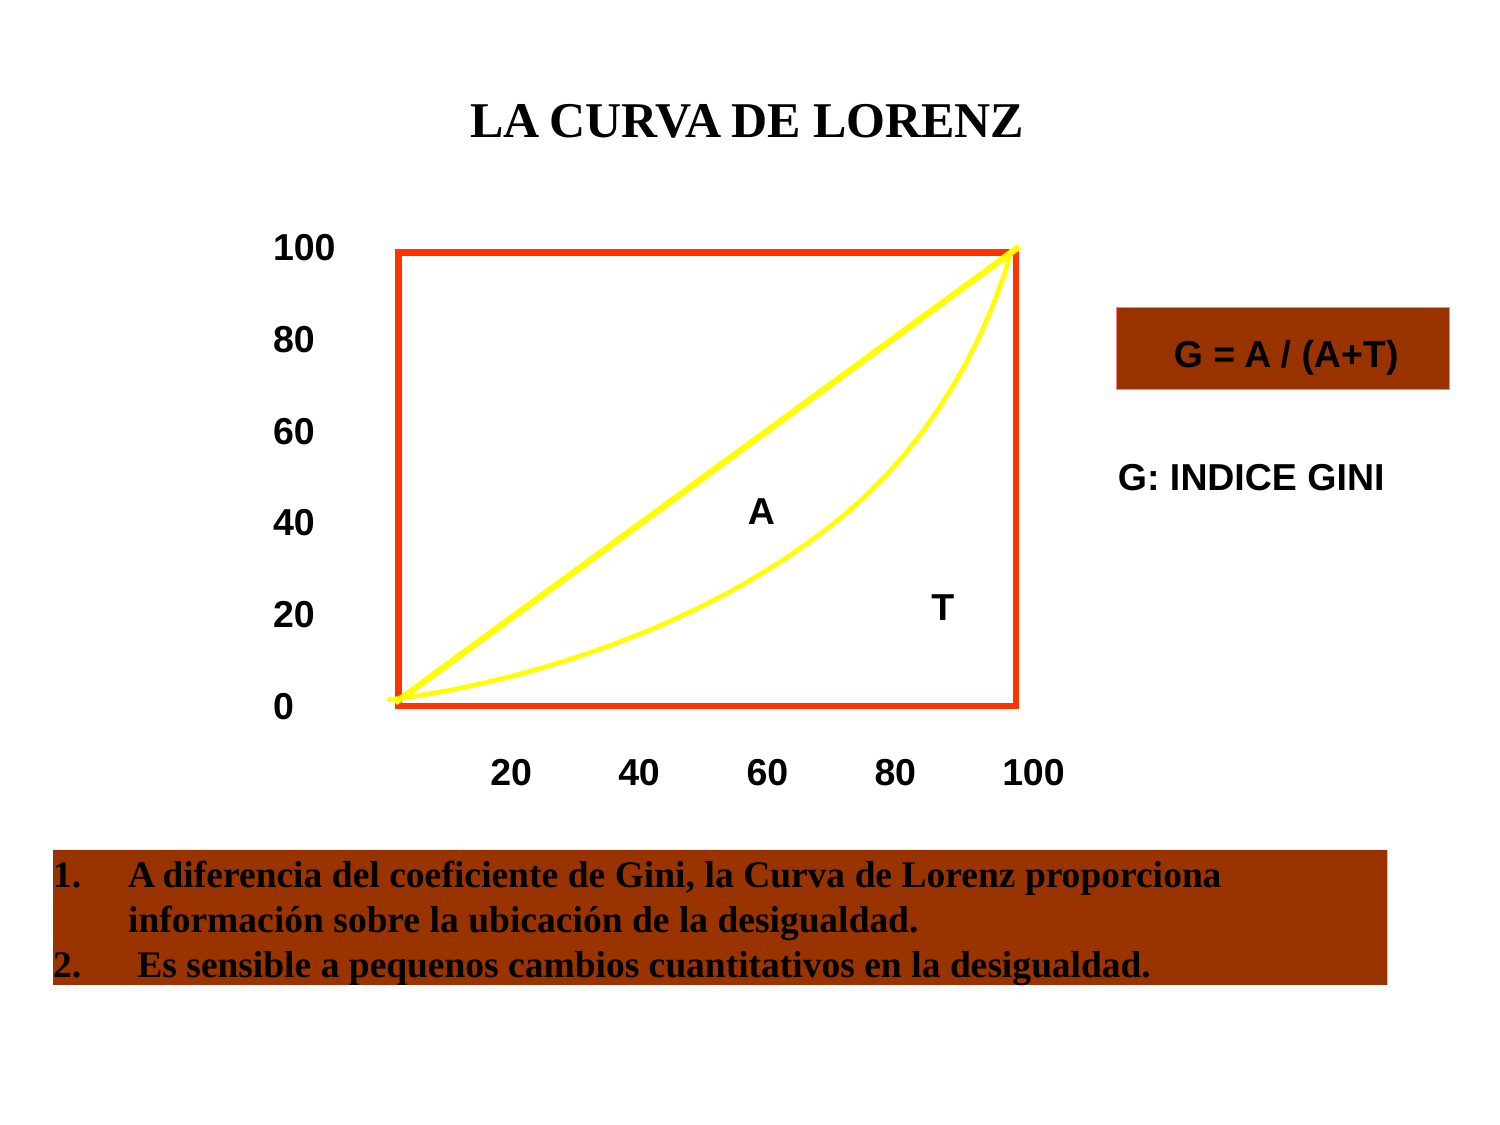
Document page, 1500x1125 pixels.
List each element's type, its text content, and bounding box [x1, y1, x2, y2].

text_box 40 [273, 498, 315, 544]
text_box A diferencia del coeficiente de Gini, la Curva de Lorenz proporciona información sobre la ubicación de la desigualdad. Es sensible a pequenos cambios cuantitativos en la desigualdad. [53, 849, 1388, 985]
text_box 0 [273, 681, 294, 727]
text_box 60 [746, 747, 862, 793]
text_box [1115, 306, 1451, 391]
text_box 80 [273, 314, 315, 360]
text_box 100 [273, 223, 336, 269]
text_box 20 [490, 747, 606, 793]
text_box 60 [273, 406, 315, 452]
text_box [387, 249, 1012, 700]
text_box 80 [874, 747, 990, 793]
text_box T [931, 583, 955, 629]
text_box 40 [618, 747, 734, 793]
text_box 100 [1002, 747, 1065, 793]
text_box G: INDICE GINI [1117, 452, 1385, 498]
text_box [398, 252, 1017, 706]
text_box 20 [273, 590, 315, 636]
text_box A [747, 486, 776, 532]
text_box LA CURVA DE LORENZ [470, 87, 1025, 148]
